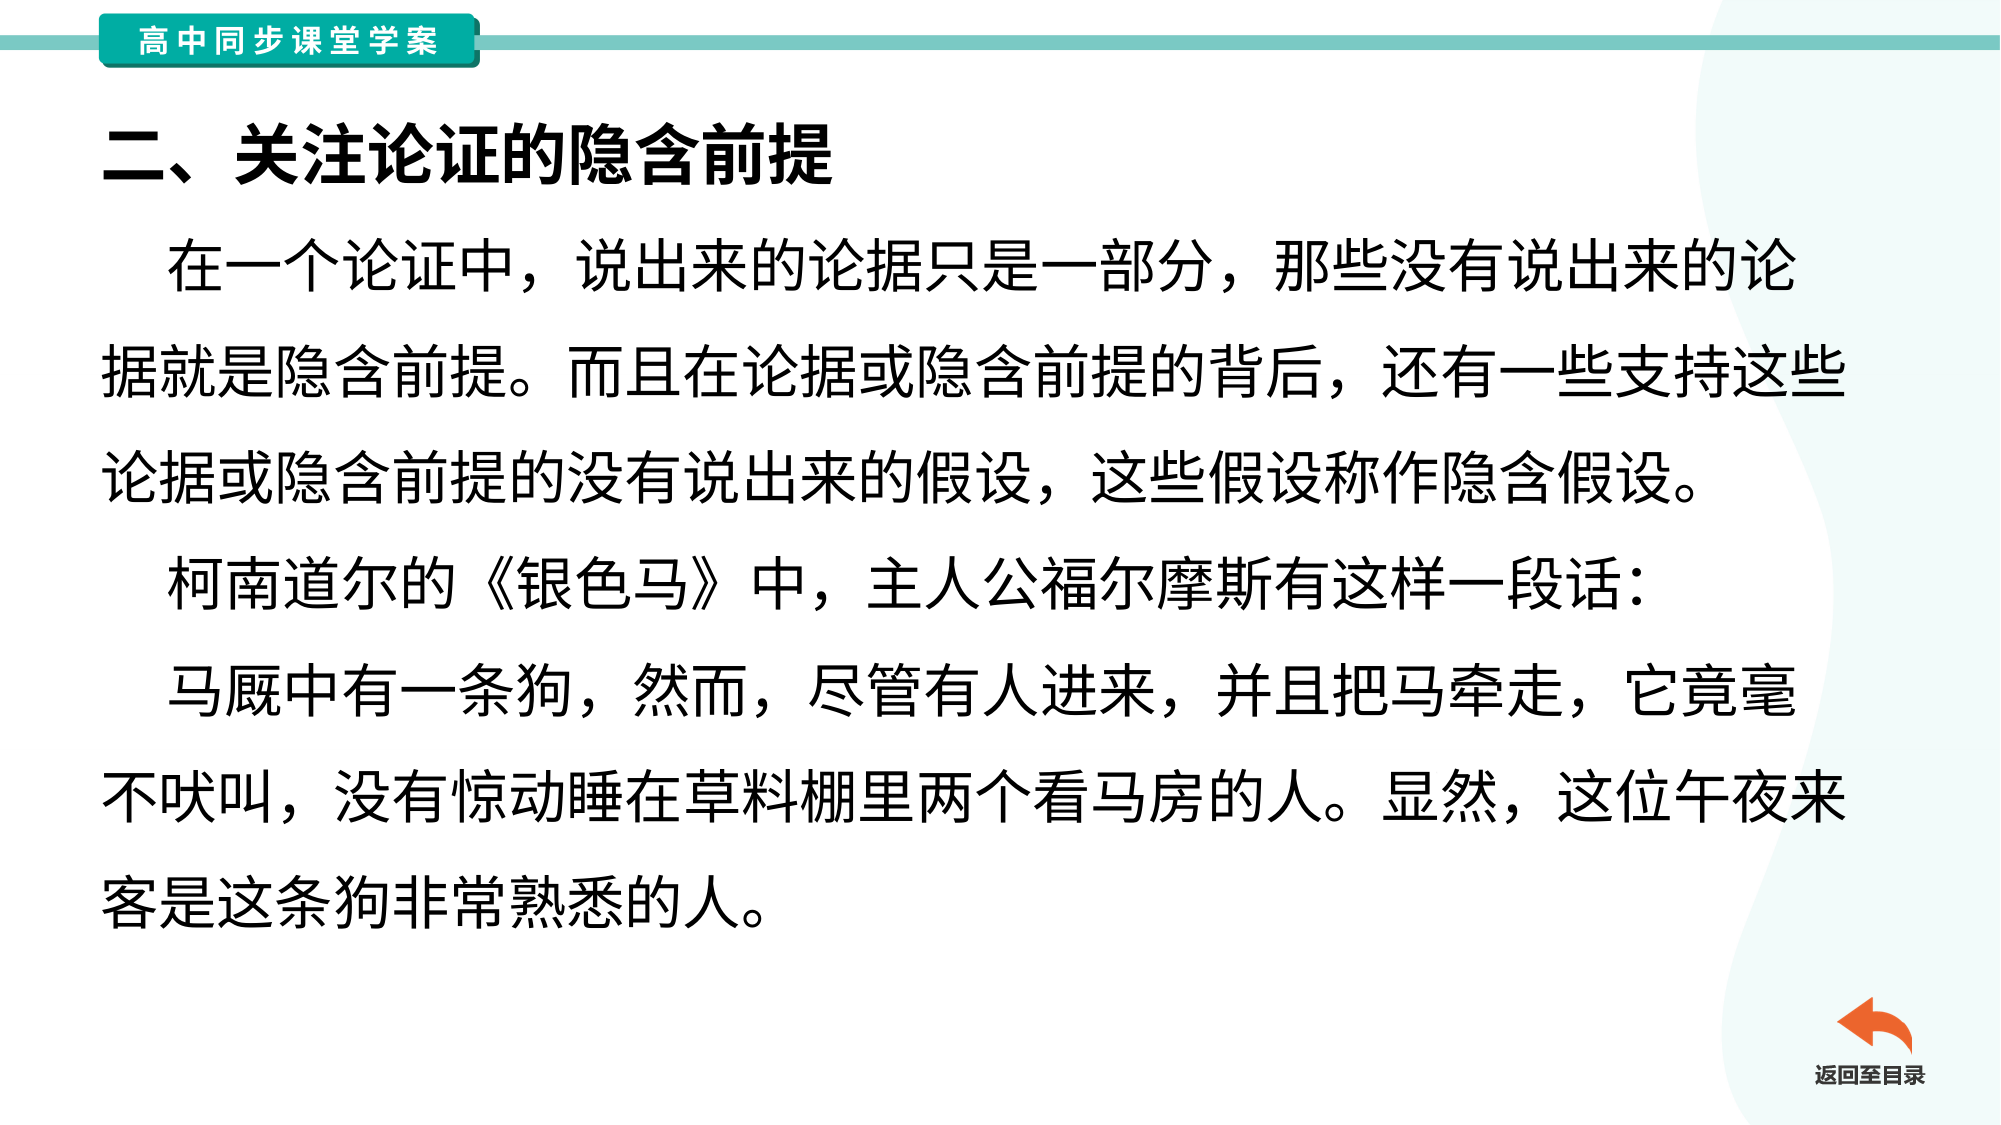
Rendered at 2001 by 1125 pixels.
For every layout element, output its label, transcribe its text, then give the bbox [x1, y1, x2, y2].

text_box 在一个论证中，说出来的论据只是一部分，那些没有说出来的论 据就是隐含前提。而且在论据或隐含前提的背后，还有一些支持这些 论据或隐含前提的没有说出来的假设，这些假设称作隐含假设。 柯南道尔的《银色马》中，主人公福尔摩斯有这样一段话： 马厩中有一条狗，然而，尽管有人进来，并且把马牵走，它竟毫 不吠叫，没有惊动睡在草料棚里两个看马房的人。显然，这位午夜来 客是这条狗非常熟悉的人。 [100, 192, 1899, 937]
text_box 二、关注论证的隐含前提 [100, 76, 1899, 192]
picture [0, 0, 2000, 1125]
